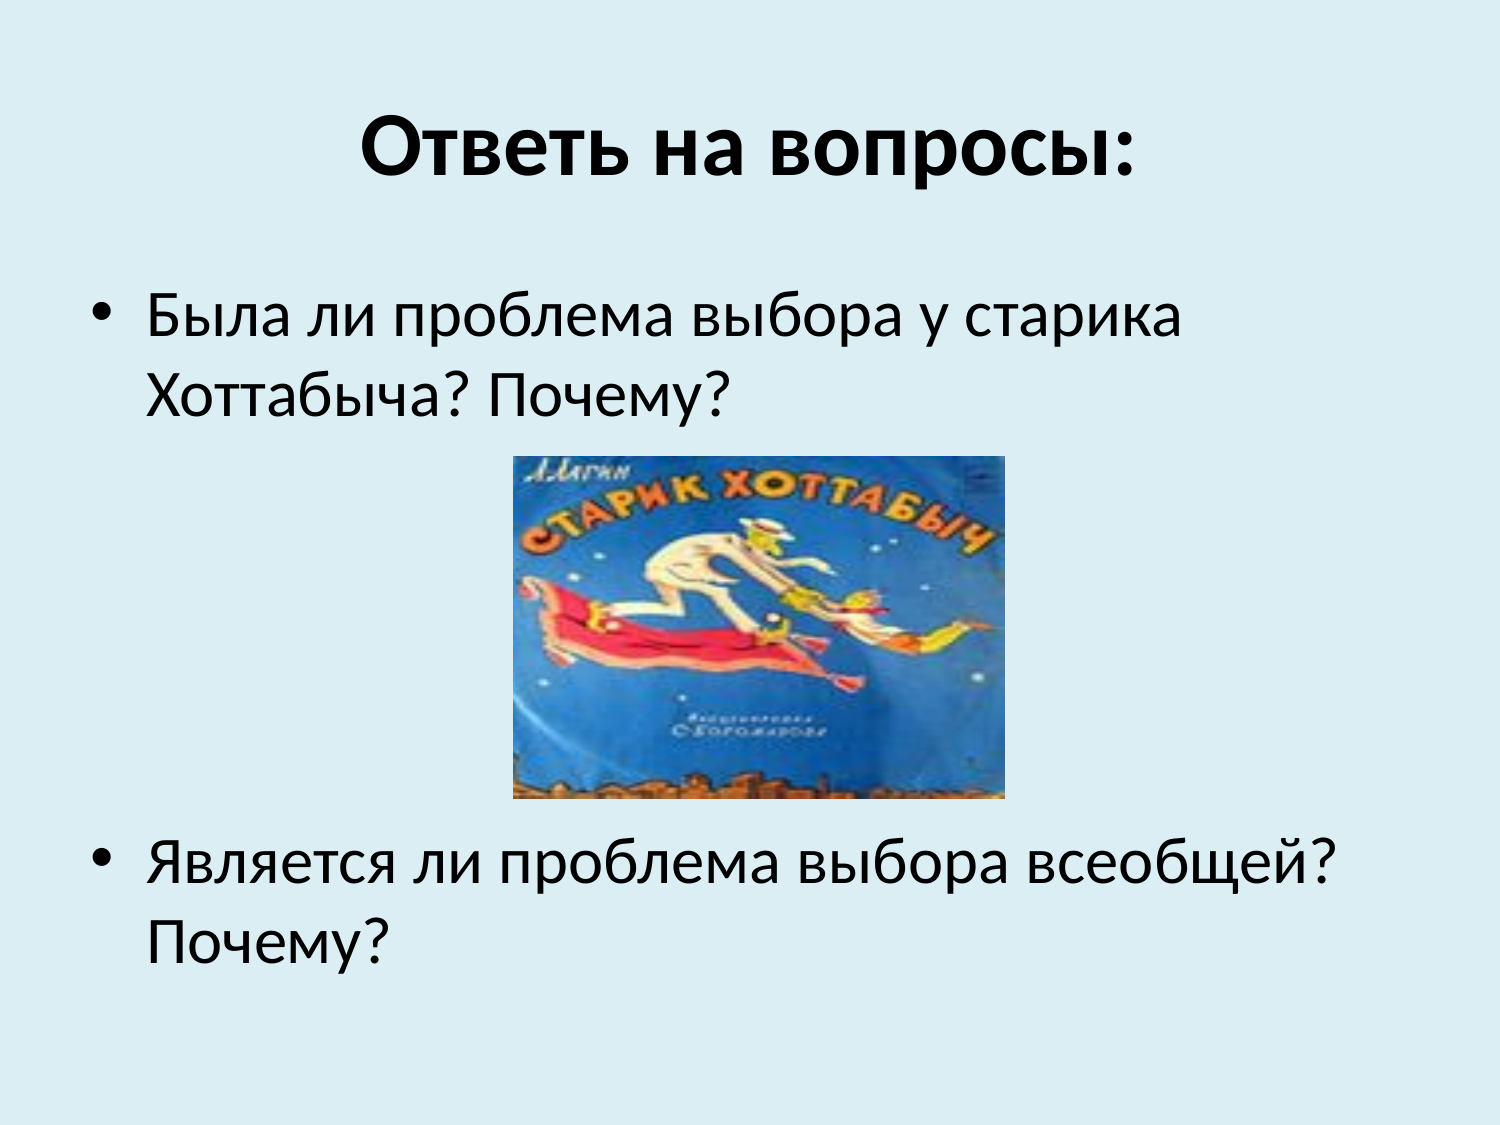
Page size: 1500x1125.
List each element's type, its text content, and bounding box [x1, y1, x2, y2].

picture [513, 455, 1006, 799]
list Была ли проблема выбора у старика Хоттабыча? Почему? Является ли проблема выбора всеобщей? Почему? [75, 262, 1425, 1005]
title Ответь на вопросы: [75, 45, 1425, 233]
